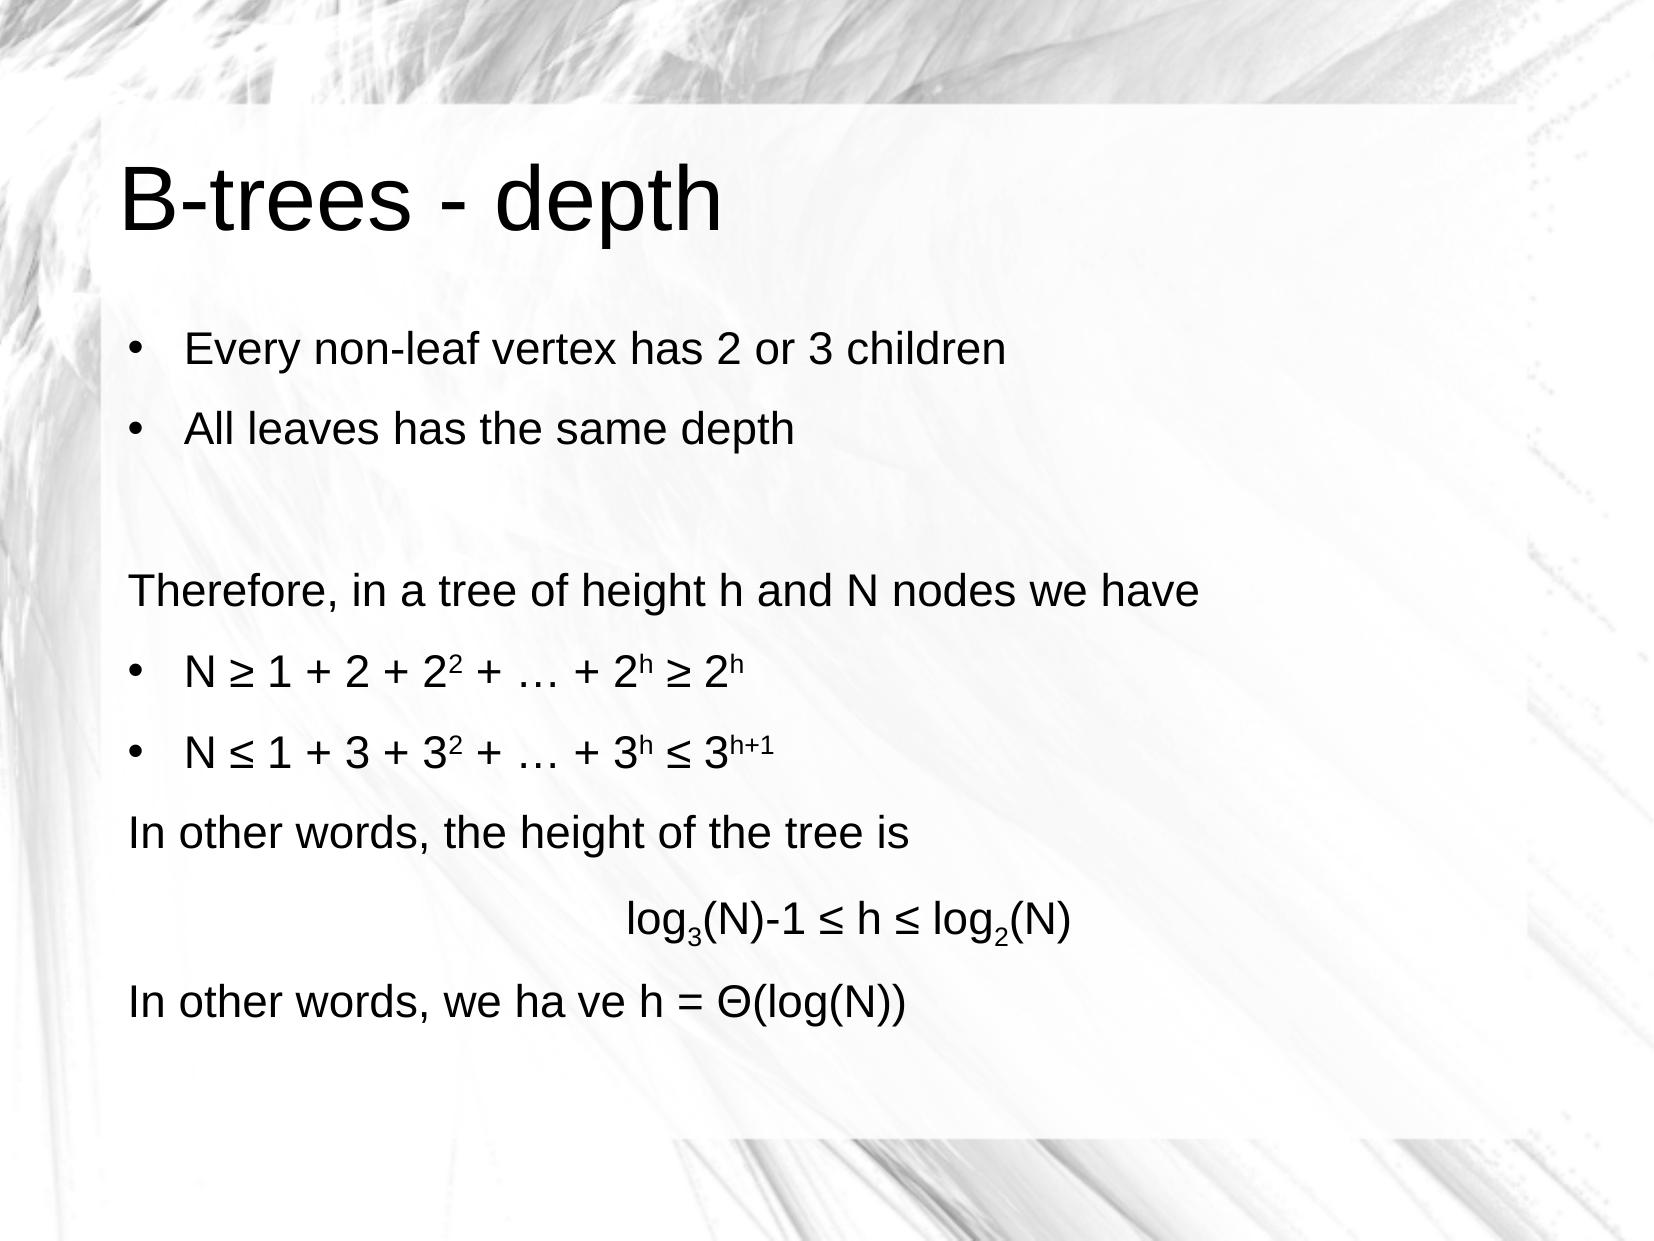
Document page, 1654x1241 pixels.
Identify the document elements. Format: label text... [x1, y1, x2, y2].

picture [0, 0, 1654, 1241]
title B-trees - depth [118, 93, 1506, 299]
list Every non-leaf vertex has 2 or 3 children All leaves has the same depth Therefore, in a tree of height h and N nodes we have N ≥ 1 + 2 + 22 + … + 2h ≥ 2h N ≤ 1 + 3 + 32 + … + 3h ≤ 3h+1 In other words, the height of the tree is log3(N)-1 ≤ h ≤ log2(N) In other words, we ha ve h = Θ(log(N)) [118, 319, 1571, 1109]
